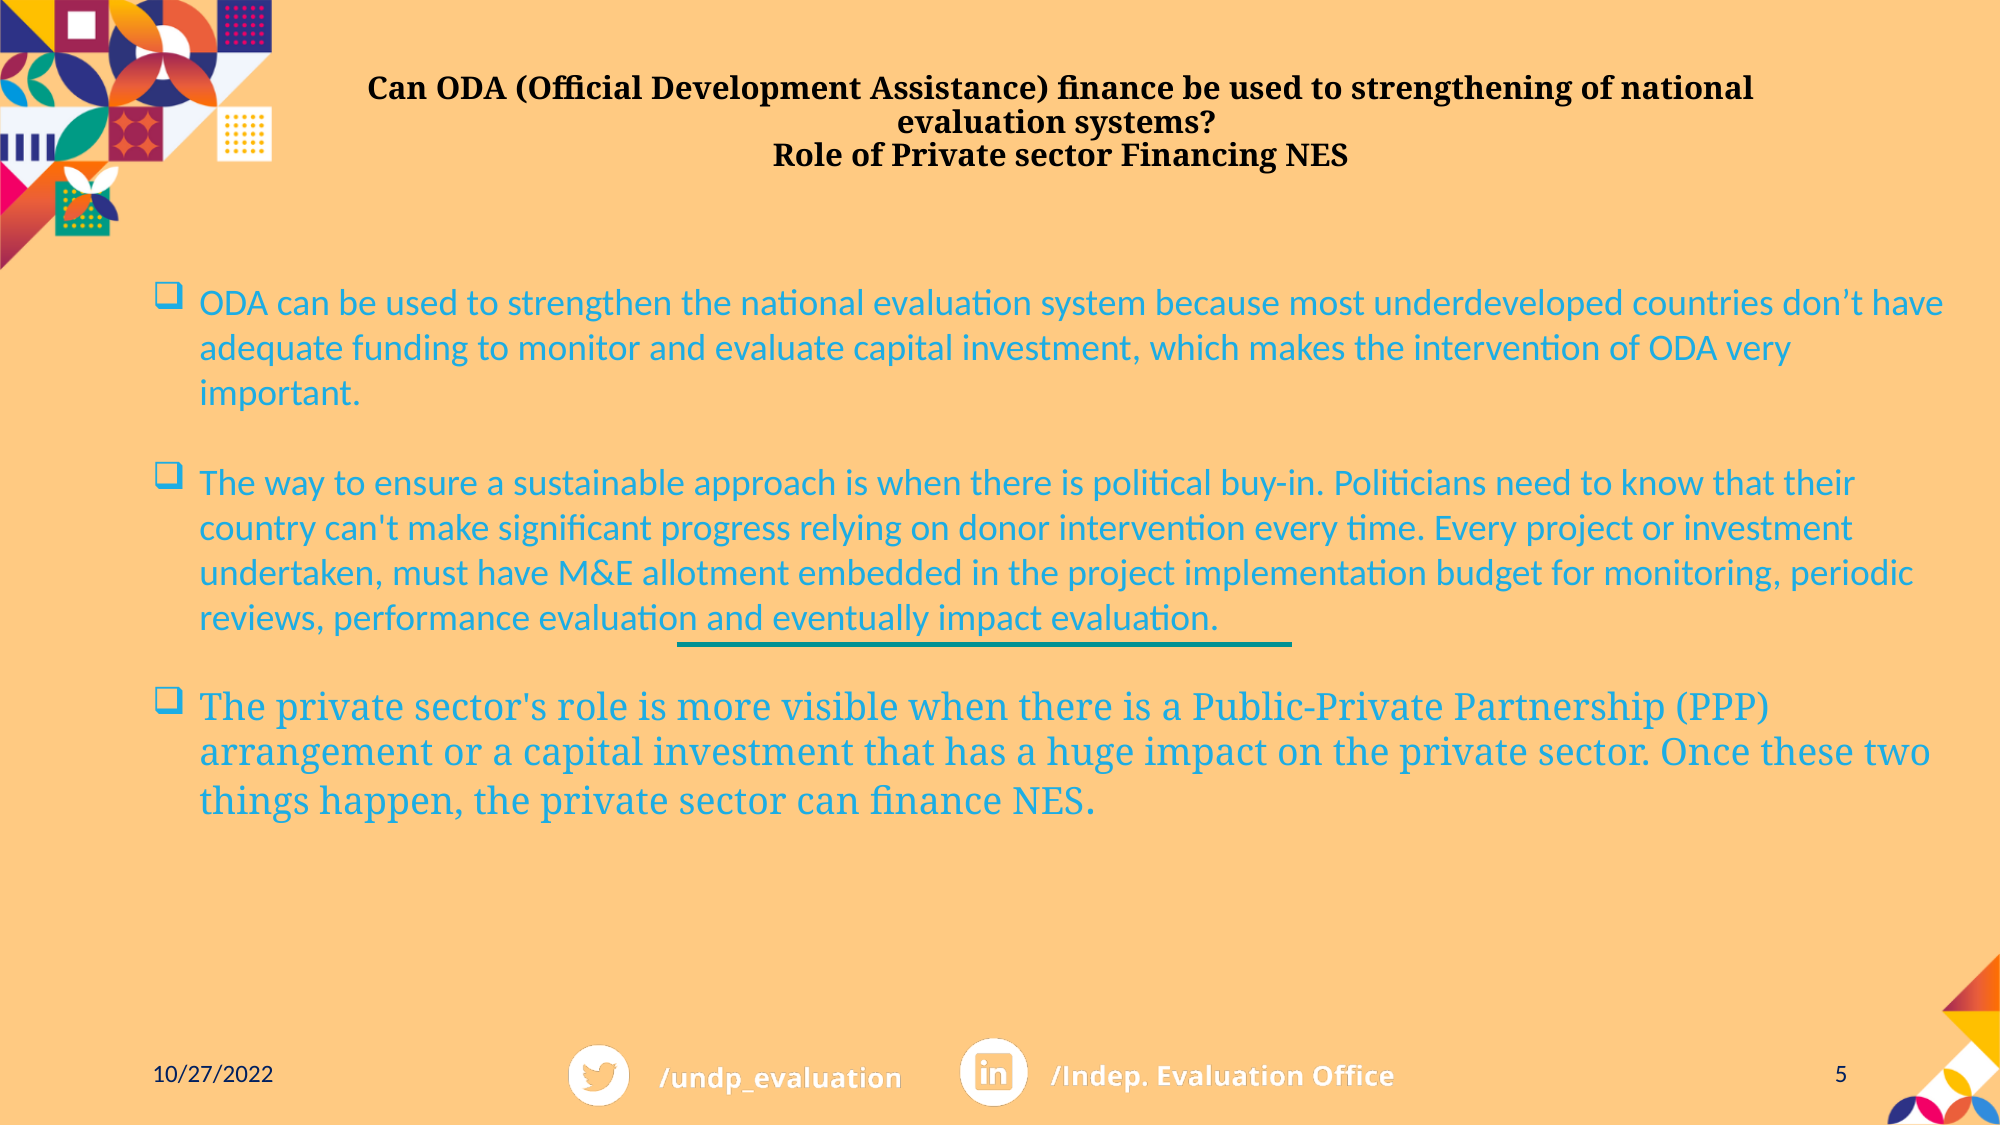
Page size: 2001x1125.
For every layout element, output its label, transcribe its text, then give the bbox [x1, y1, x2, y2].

text_box ODA can be used to strengthen the national evaluation system because most underdeveloped countries don’t have adequate funding to monitor and evaluate capital investment, which makes the intervention of ODA very important. The way to ensure a sustainable approach is when there is political buy-in. Politicians need to know that their country can't make significant progress relying on donor intervention every time. Every project or investment undertaken, must have M&E allotment embedded in the project implementation budget for monitoring, periodic reviews, performance evaluation and eventually impact evaluation. The private sector's role is more visible when there is a Public-Private Partnership (PPP) arrangement or a capital investment that has a huge impact on the private sector. Once these two things happen, the private sector can finance NES. [137, 223, 1976, 1012]
slide_number 5 [1412, 1042, 1863, 1103]
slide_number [137, 1042, 588, 1103]
picture [0, 0, 2000, 1125]
footer [662, 1042, 1338, 1103]
text_box Can ODA (Official Development Assistance) finance be used to strengthening of national evaluation systems? Role of Private sector Financing NES [290, 60, 1832, 223]
